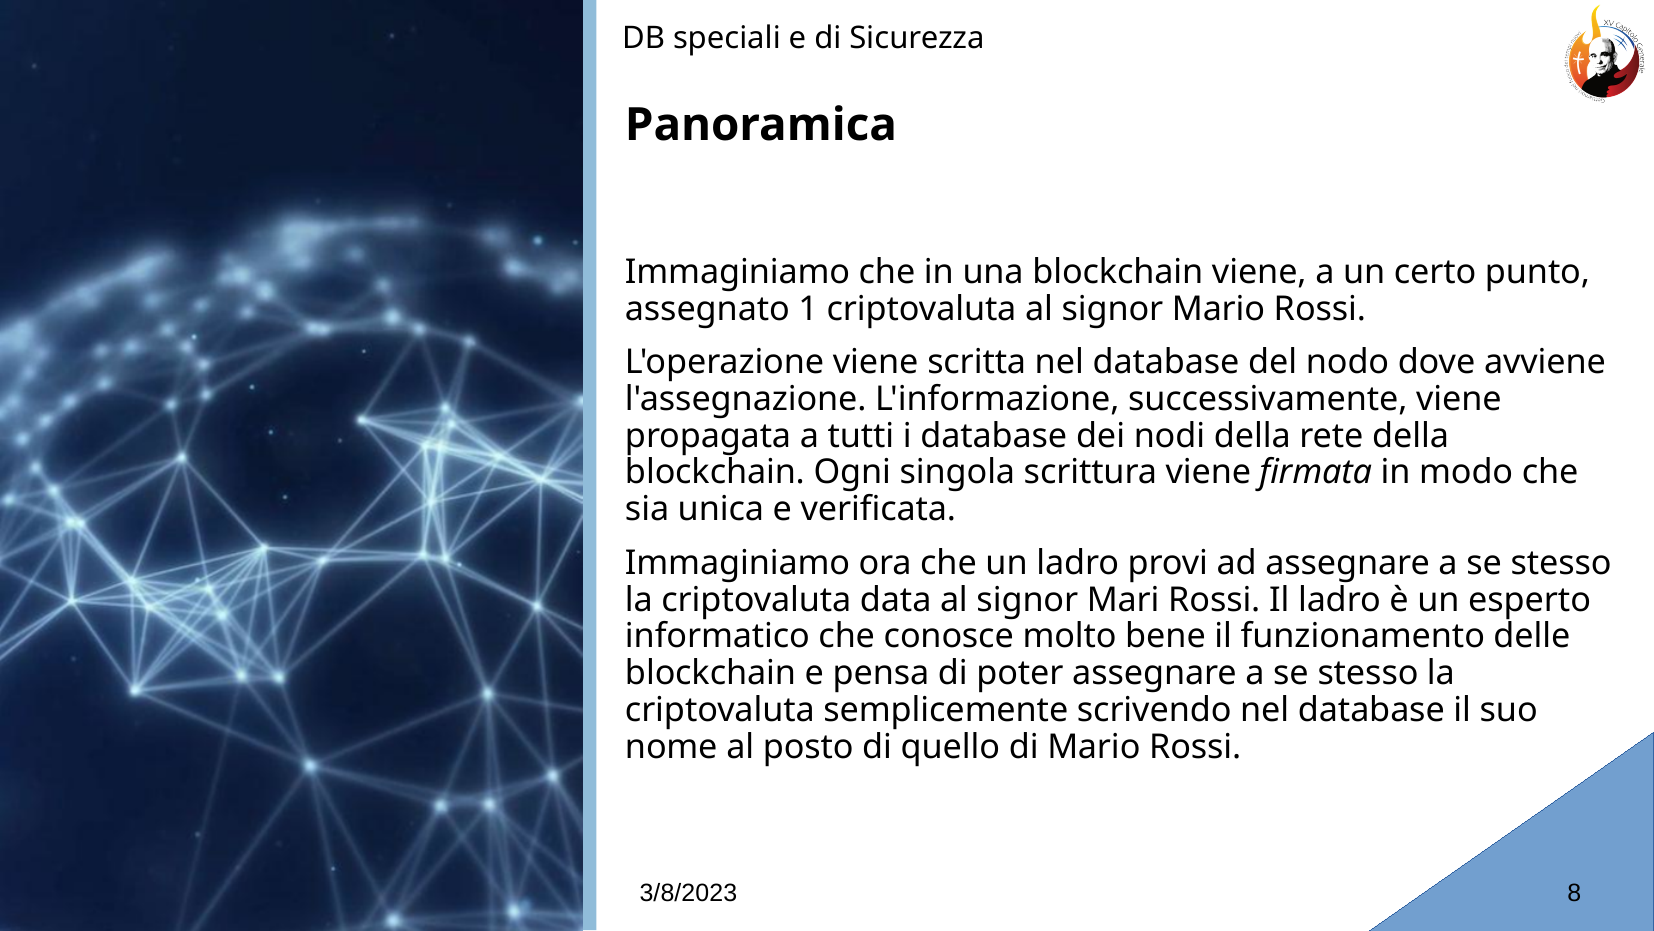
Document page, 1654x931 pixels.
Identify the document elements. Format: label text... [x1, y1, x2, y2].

picture [1563, 4, 1646, 103]
text_box Panoramica [624, 94, 1621, 207]
picture [0, 0, 583, 931]
text_box DB speciali e di Sicurezza [607, 9, 1340, 63]
list Immaginiamo che in una blockchain viene, a un certo punto, assegnato 1 criptovaluta al signor Mario Rossi. L'operazione viene scritta nel database del nodo dove avviene l'assegnazione. L'informazione, successivamente, viene propagata a tutti i database dei nodi della rete della blockchain. Ogni singola scrittura viene firmata in modo che sia unica e verificata. Immaginiamo ora che un ladro provi ad assegnare a se stesso la criptovaluta data al signor Mari Rossi. Il ladro è un esperto informatico che conosce molto bene il funzionamento delle blockchain e pensa di poter assegnare a se stesso la criptovaluta semplicemente scrivendo nel database il suo nome al posto di quello di Mario Rossi. [624, 253, 1621, 771]
